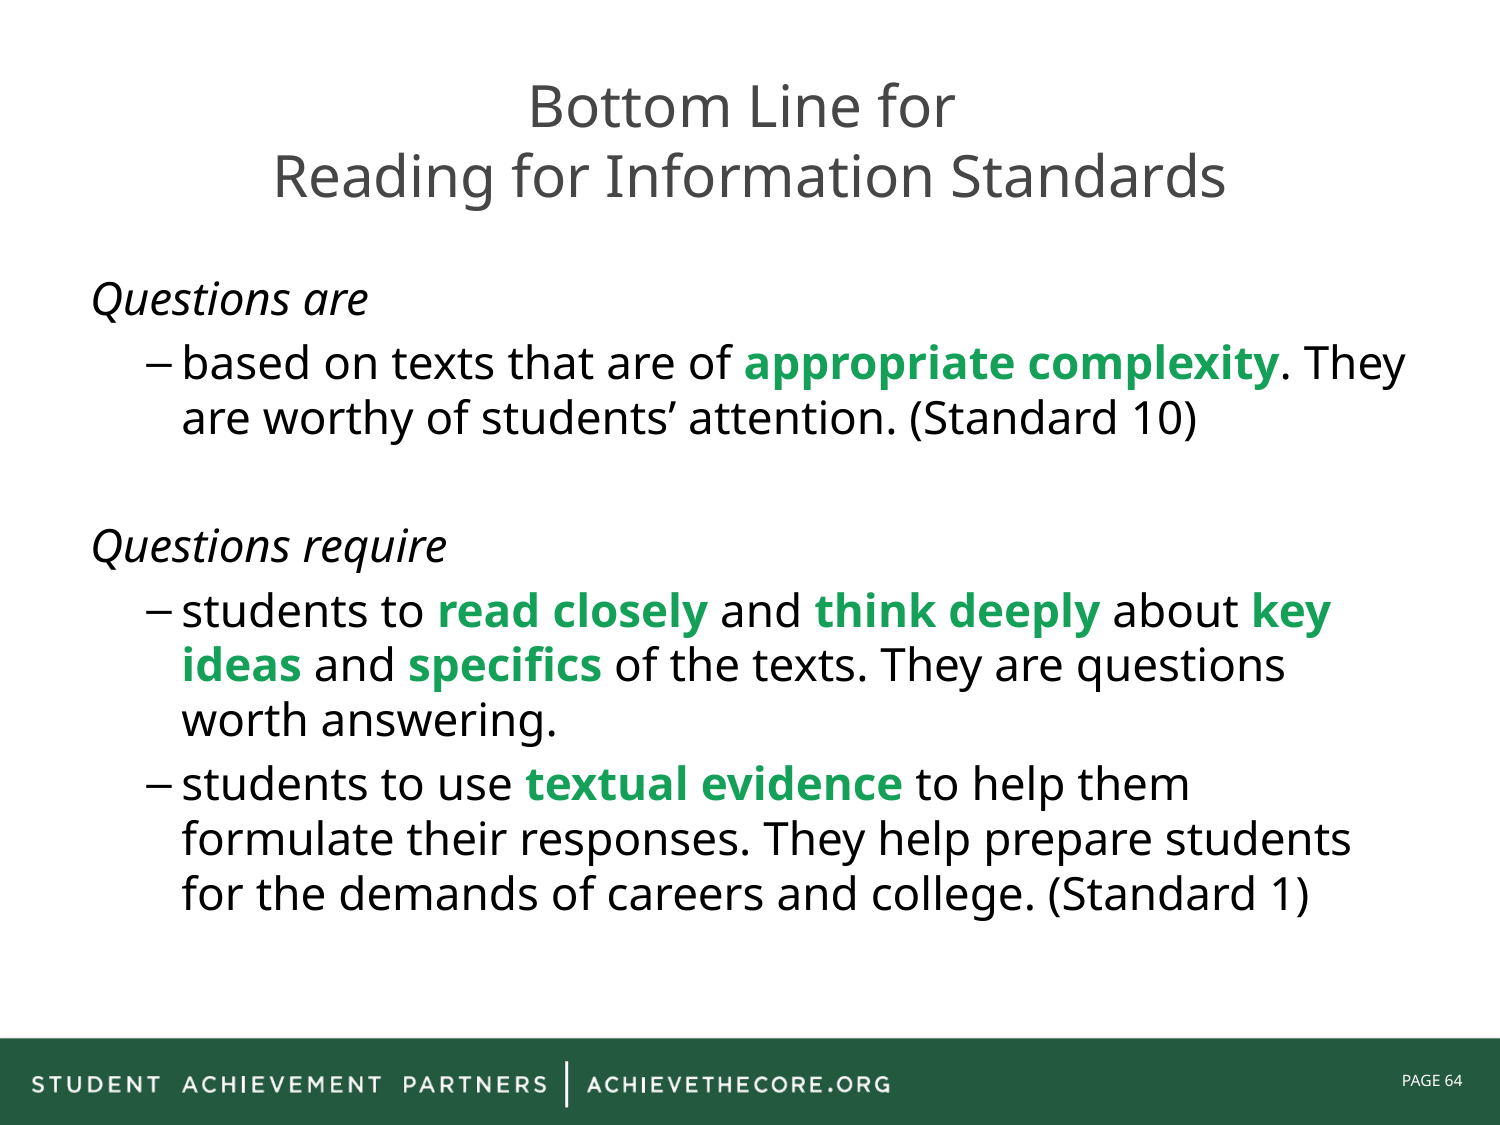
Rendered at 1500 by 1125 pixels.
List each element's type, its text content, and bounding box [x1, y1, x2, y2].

title Bottom Line for Reading for Information Standards [75, 45, 1425, 233]
list Questions are based on texts that are of appropriate complexity. They are worthy of students’ attention. (Standard 10) Questions require students to read closely and think deeply about key ideas and specifics of the texts. They are questions worth answering. students to use textual evidence to help them formulate their responses. They help prepare students for the demands of careers and college. (Standard 1) [75, 262, 1425, 1005]
